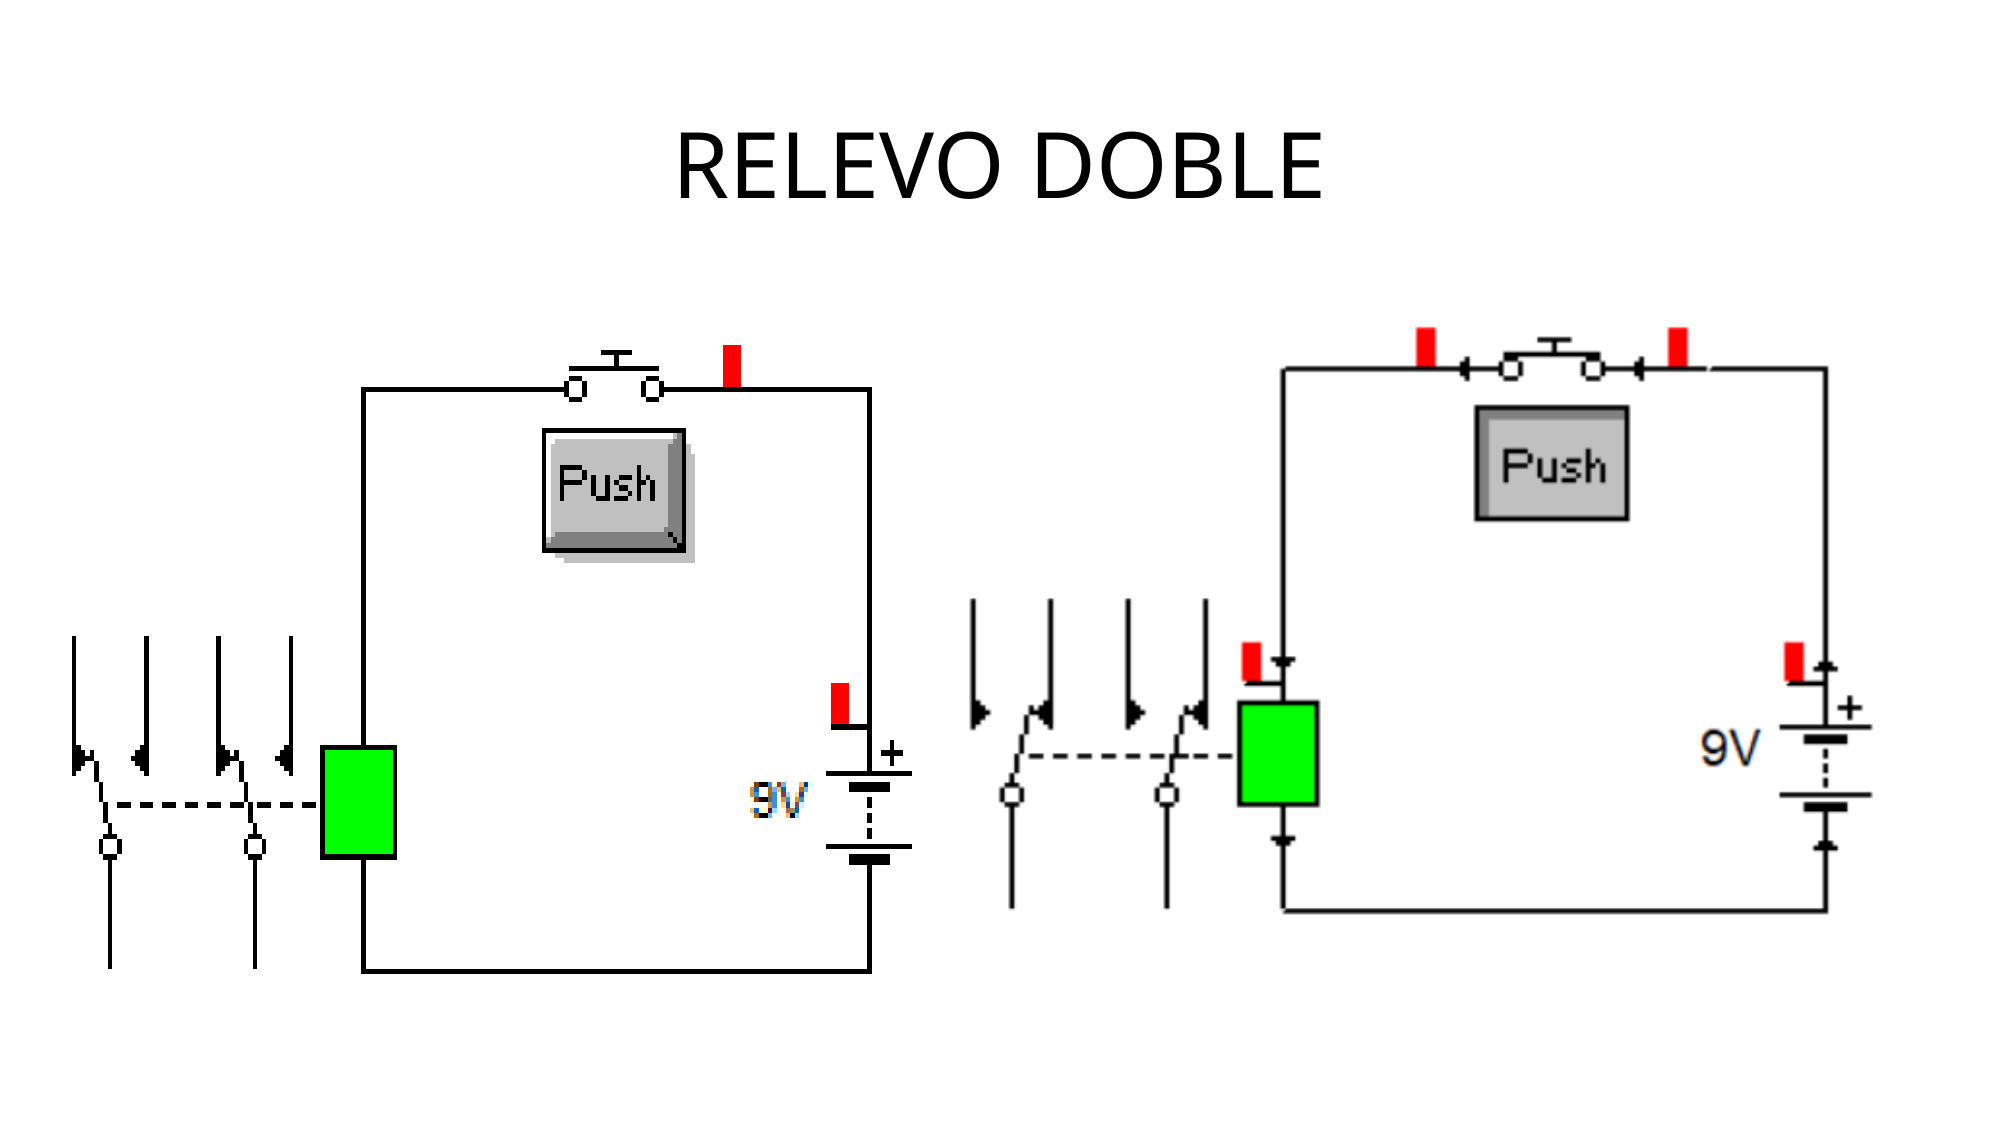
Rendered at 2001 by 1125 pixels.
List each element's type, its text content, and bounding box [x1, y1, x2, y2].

title RELEVO DOBLE [137, 59, 1863, 278]
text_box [0, 304, 959, 1016]
picture [916, 289, 1937, 966]
